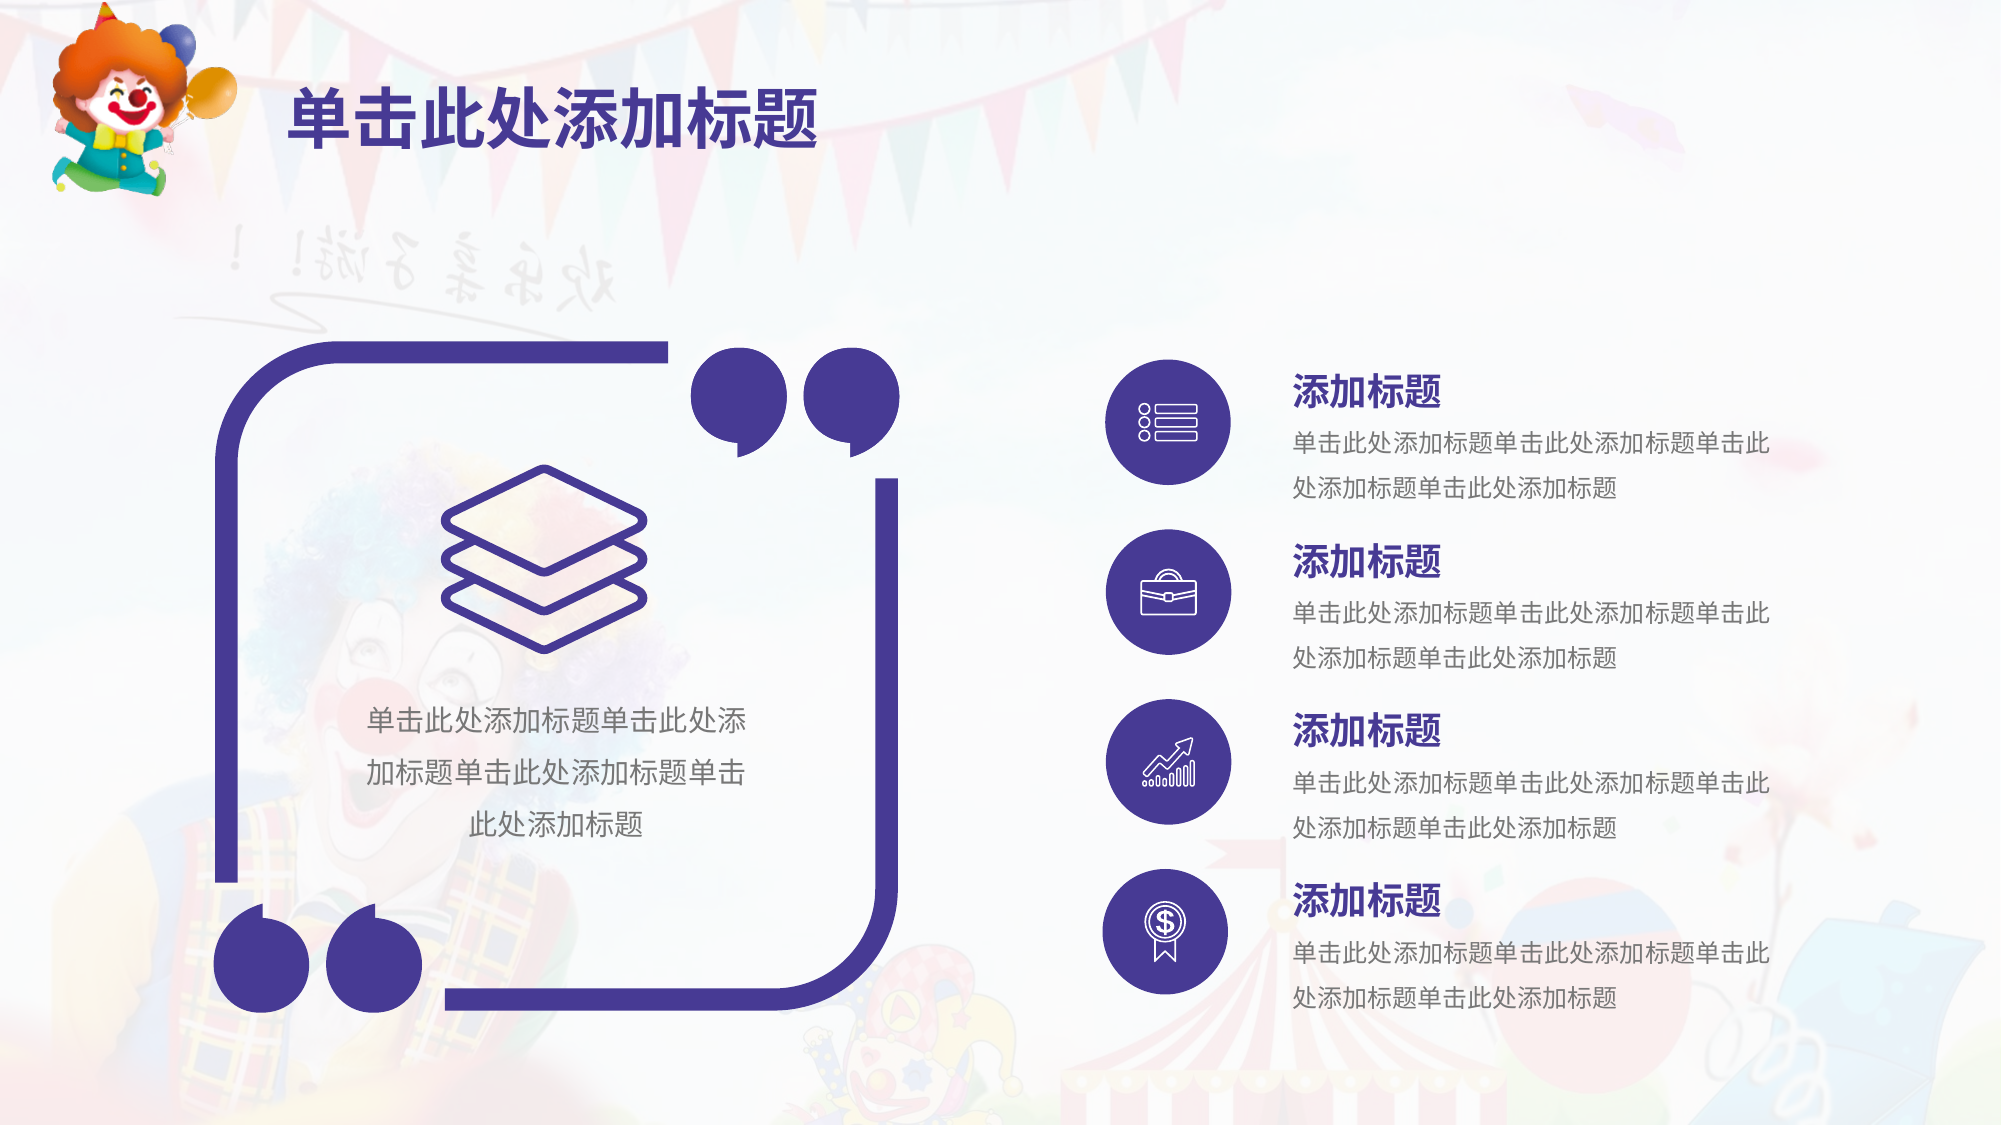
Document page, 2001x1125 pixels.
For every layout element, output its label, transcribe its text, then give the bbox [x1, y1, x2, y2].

text_box 添加标题 单击此处添加标题单击此处添加标题单击此处添加标题单击此处添加标题 [1277, 677, 1787, 847]
text_box 添加标题 单击此处添加标题单击此处添加标题单击此处添加标题单击此处添加标题 [1277, 337, 1787, 507]
text_box 添加标题 单击此处添加标题单击此处添加标题单击此处添加标题单击此处添加标题 [1277, 507, 1787, 677]
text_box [1105, 359, 1231, 485]
text_box 添加标题 单击此处添加标题单击此处添加标题单击此处添加标题单击此处添加标题 [1277, 847, 1787, 1020]
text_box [213, 341, 900, 1013]
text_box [1105, 699, 1232, 825]
title 单击此处添加标题 [271, 77, 1196, 166]
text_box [1105, 529, 1232, 655]
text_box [1102, 868, 1228, 995]
picture [41, 0, 246, 201]
